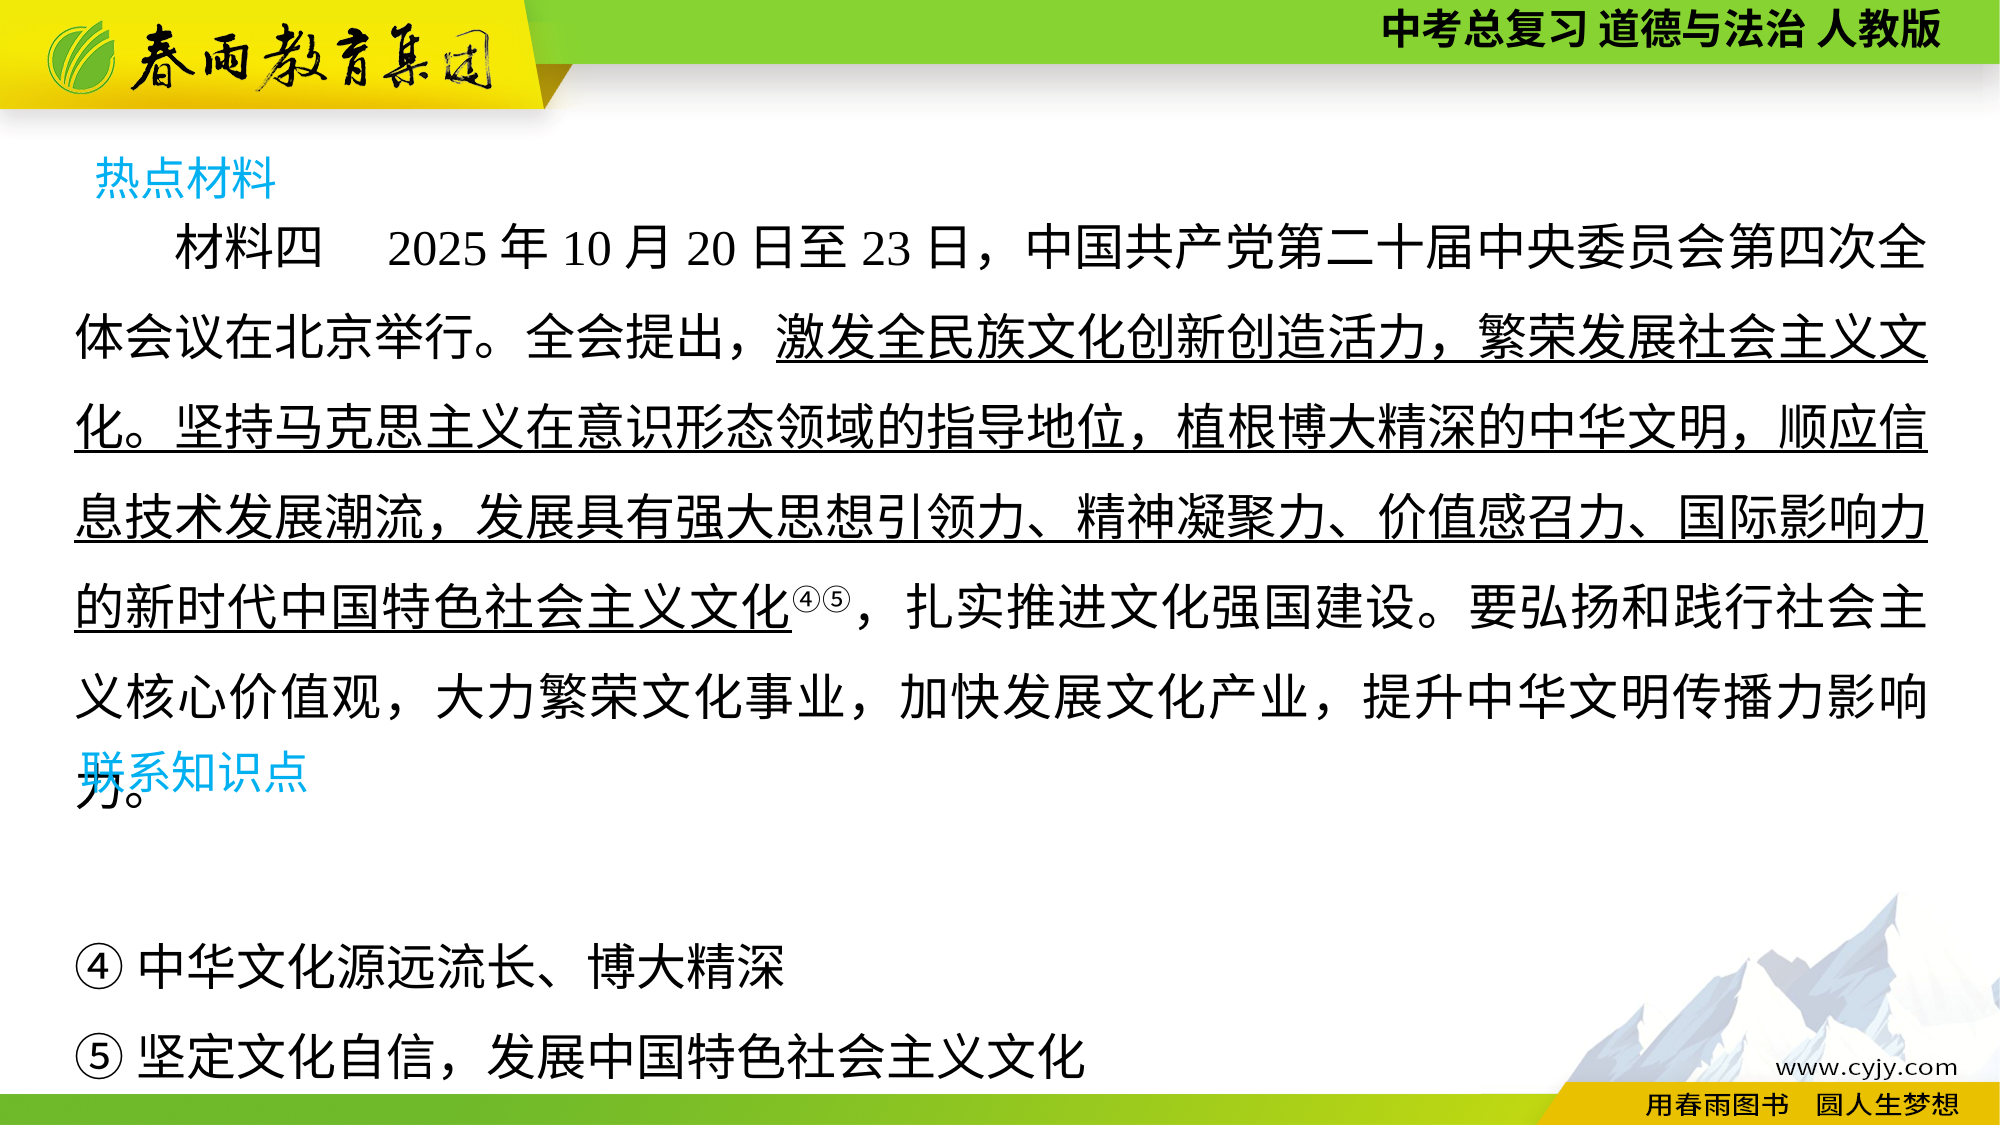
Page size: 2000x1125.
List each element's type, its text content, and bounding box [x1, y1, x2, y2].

picture [0, 0, 2000, 1125]
text_box 联系知识点 [65, 736, 325, 806]
list 材料四 2025年10月20日至23日，中国共产党第二十届中央委员会第四次全体会议在北京举行。全会提出，激发全民族文化创新创造活力，繁荣发展社会主义文化。坚持马克思主义在意识形态领域的指导地位，植根博大精深的中华文明，顺应信息技术发展潮流，发展具有强大思想引领力、精神凝聚力、价值感召力、国际影响力的新时代中国特色社会主义文化④⑤，扎实推进文化强国建设。要弘扬和践行社会主义核心价值观，大力繁荣文化事业，加快发展文化产业，提升中华文明传播力影响力。 ④中华文化源远流长、博大精深 ⑤坚定文化自信，发展中国特色社会主义文化 [59, 178, 1944, 1012]
text_box 热点材料 [79, 142, 293, 213]
